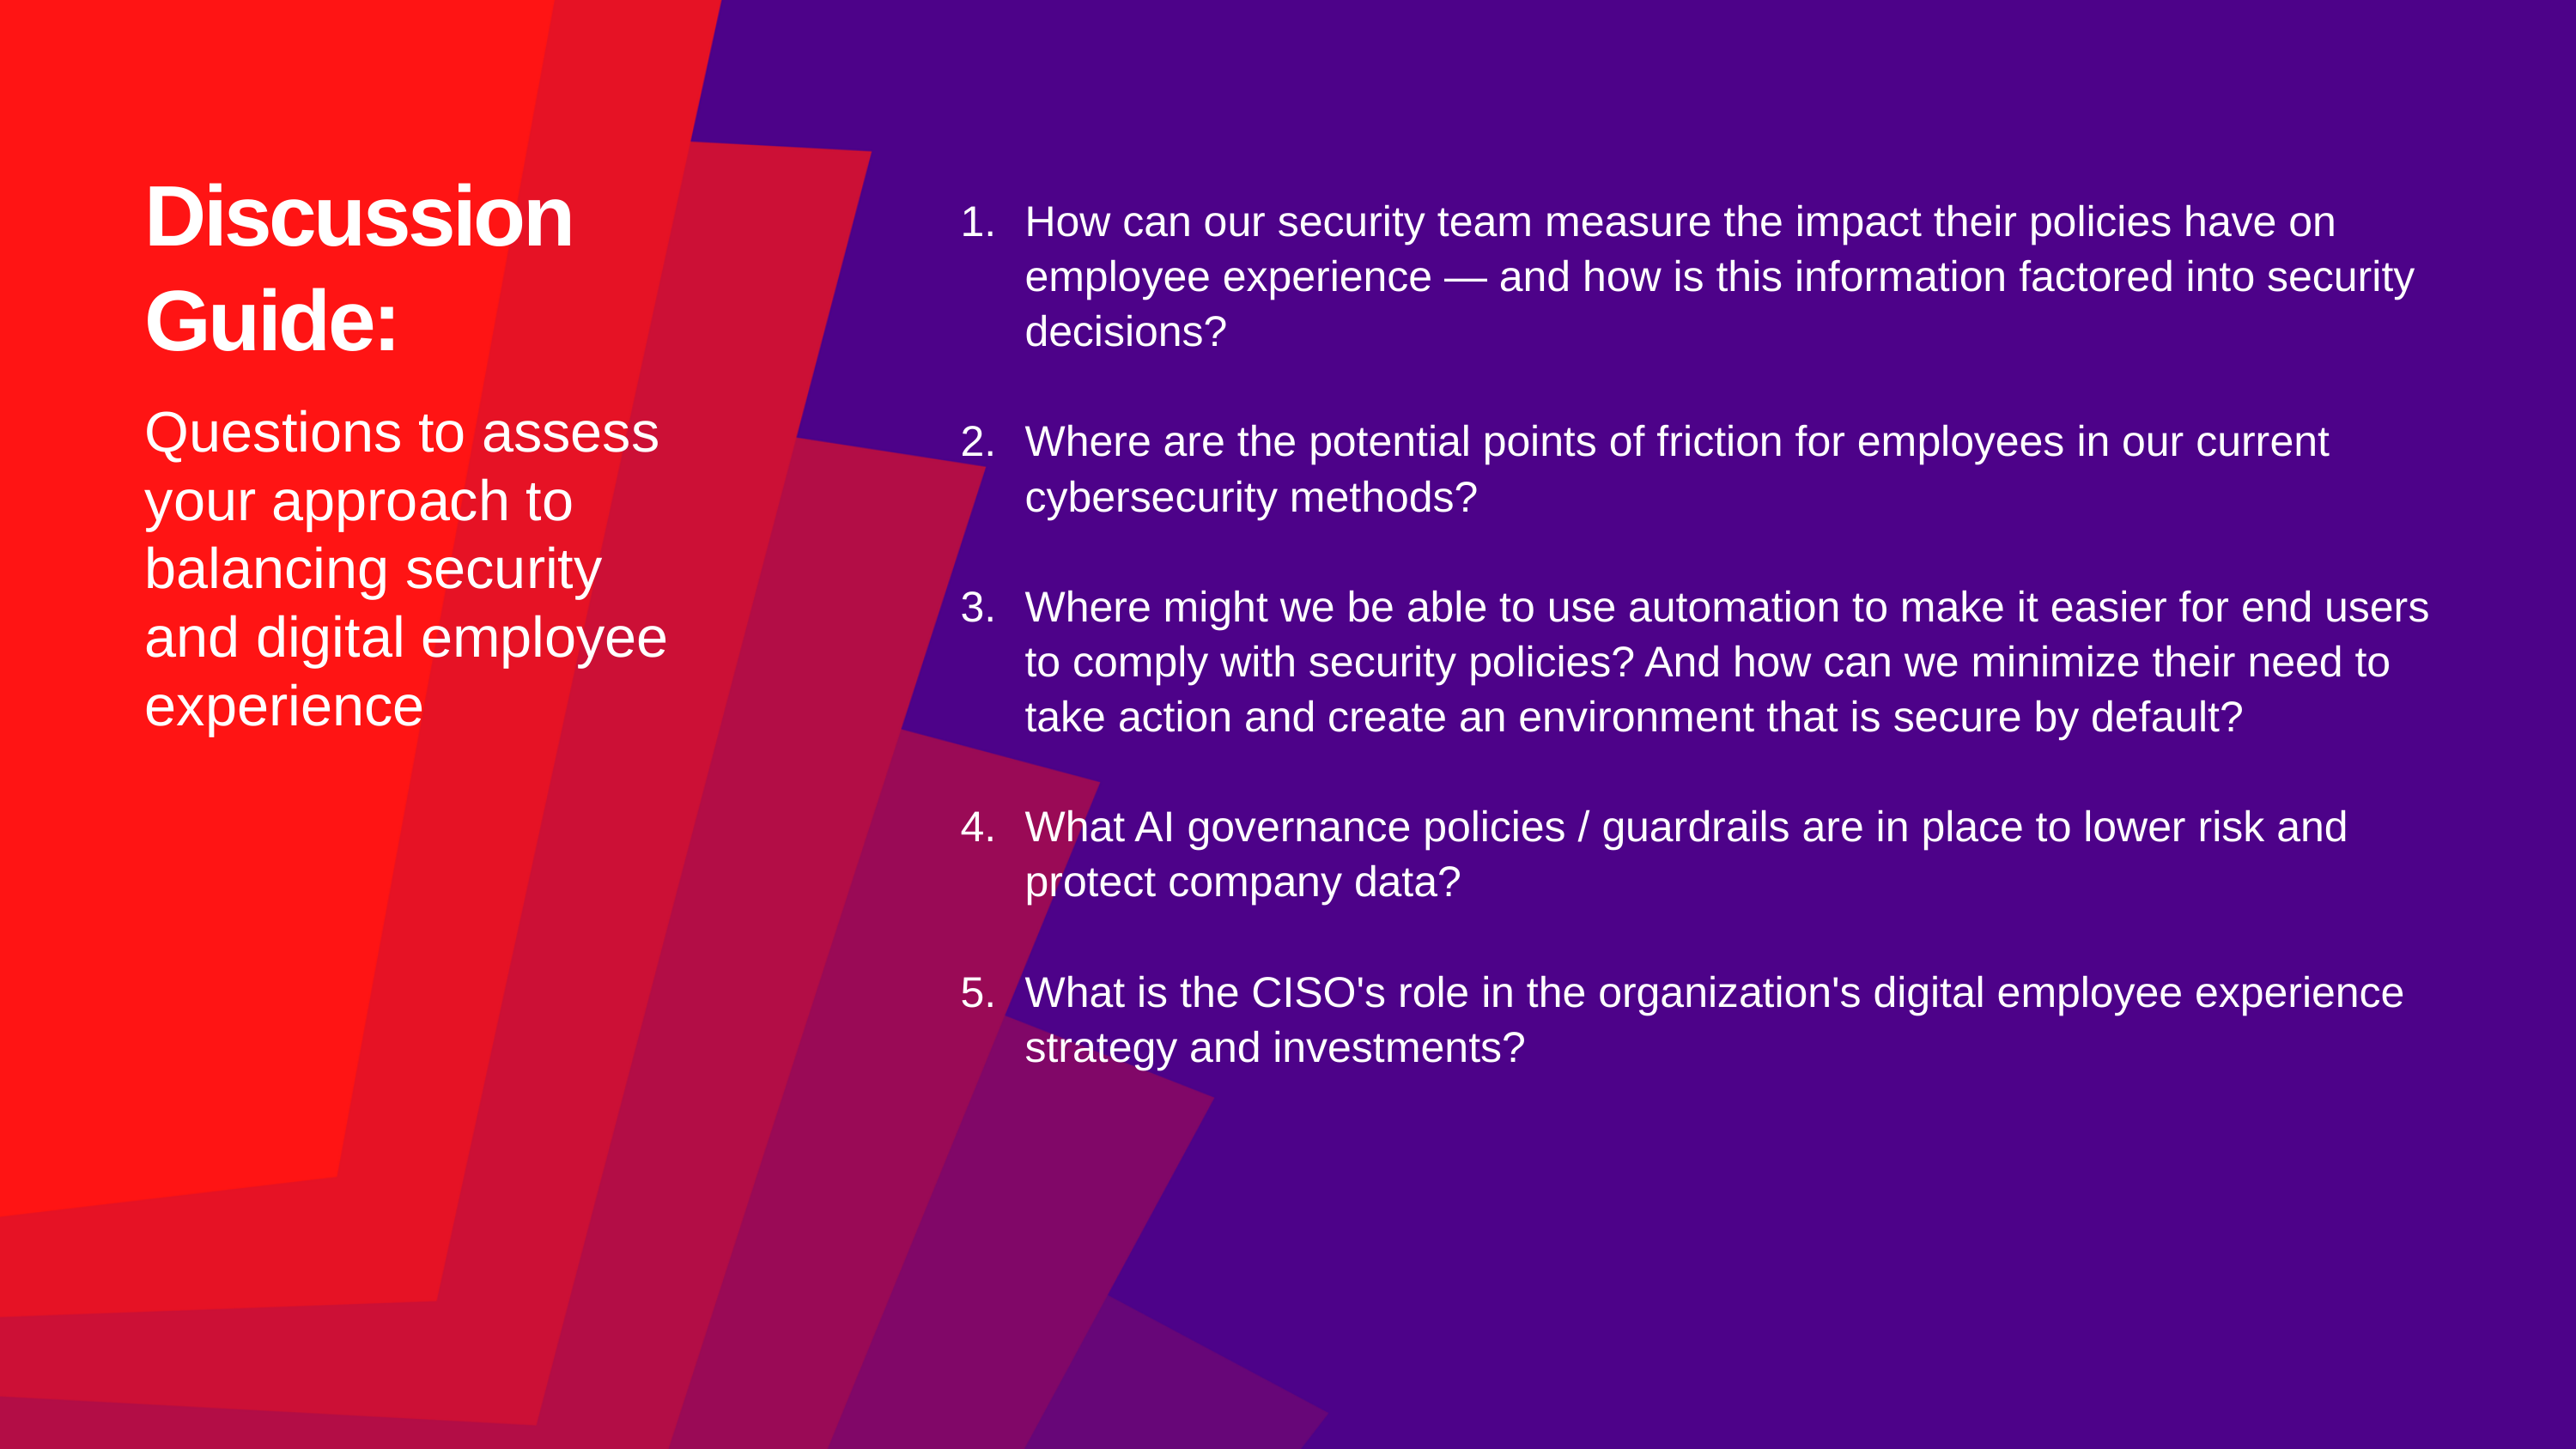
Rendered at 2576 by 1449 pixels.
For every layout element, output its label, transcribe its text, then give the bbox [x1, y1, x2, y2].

picture [0, 0, 2576, 1449]
text_box How can our security team measure the impact their policies have on employee experience — and how is this information factored into security decisions? Where are the potential points of friction for employees in our current cybersecurity methods? Where might we be able to use automation to make it easier for end users to comply with security policies? And how can we minimize their need to take action and create an environment that is secure by default? What AI governance policies / guardrails are in place to lower risk and protect company data? What is the CISO's role in the organization's digital employee experience strategy and investments? [927, 190, 2433, 1071]
text_box Questions to assess your approach to balancing security and digital employee experience [144, 394, 754, 738]
text_box Discussion Guide: [144, 153, 871, 368]
